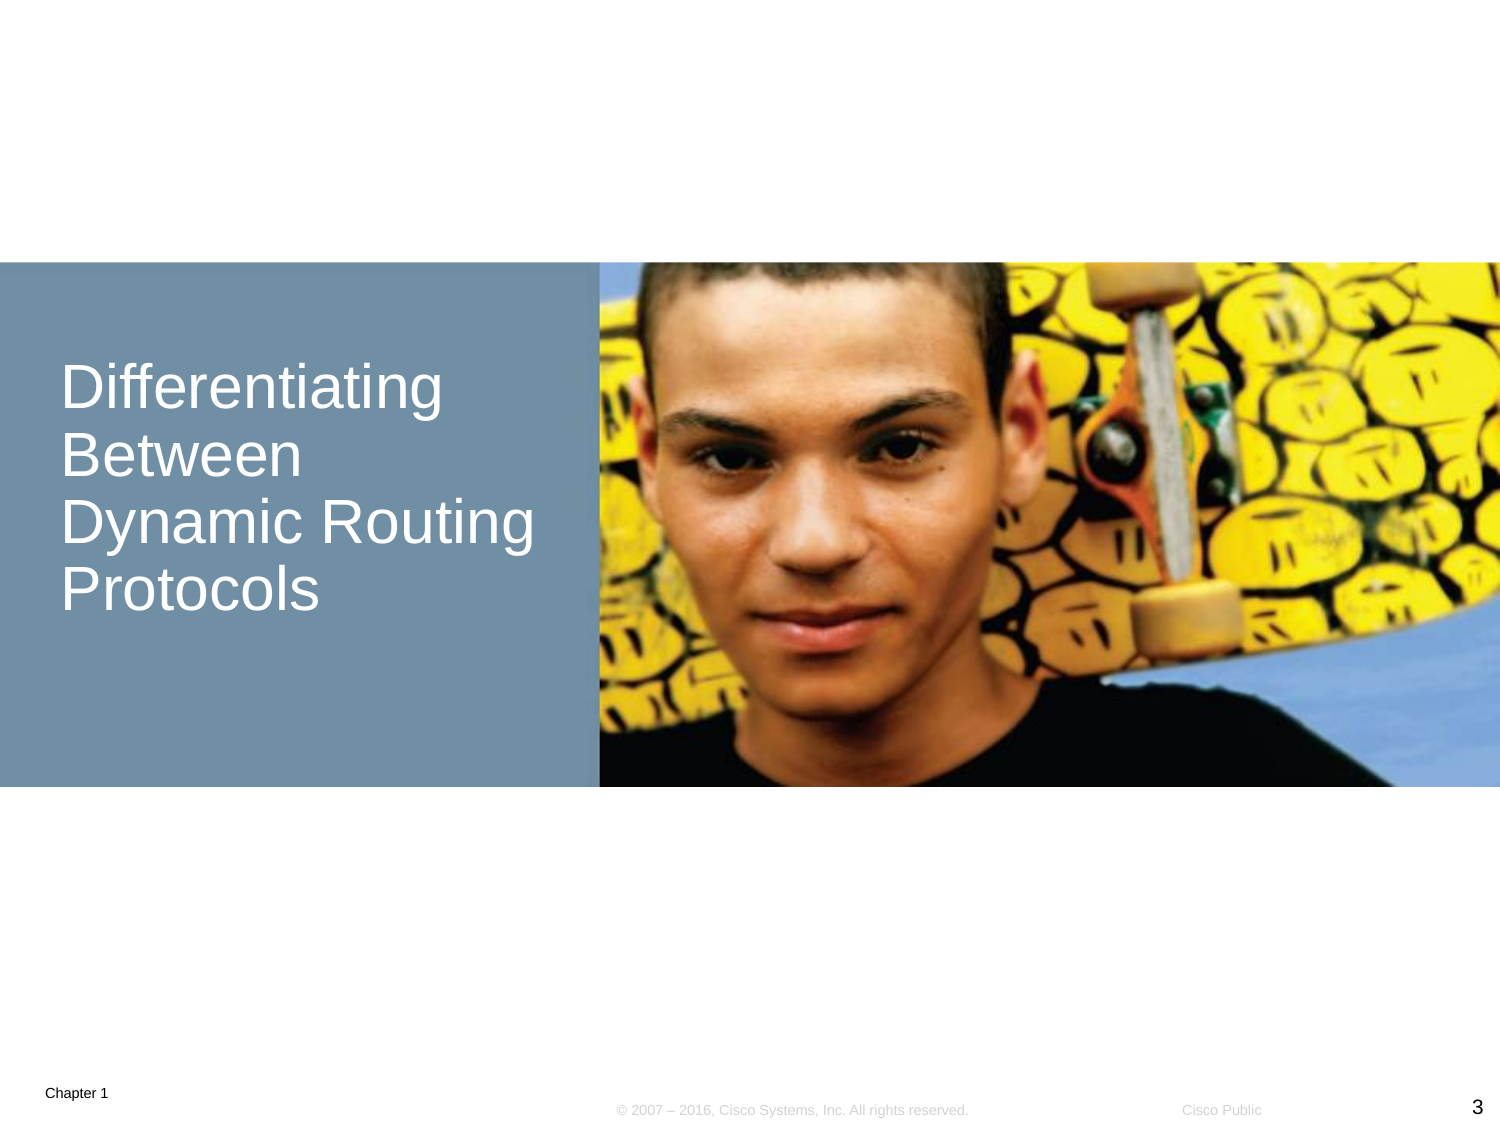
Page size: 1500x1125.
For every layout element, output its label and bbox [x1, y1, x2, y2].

text_box [0, 0, 1500, 261]
picture [0, 262, 1500, 787]
